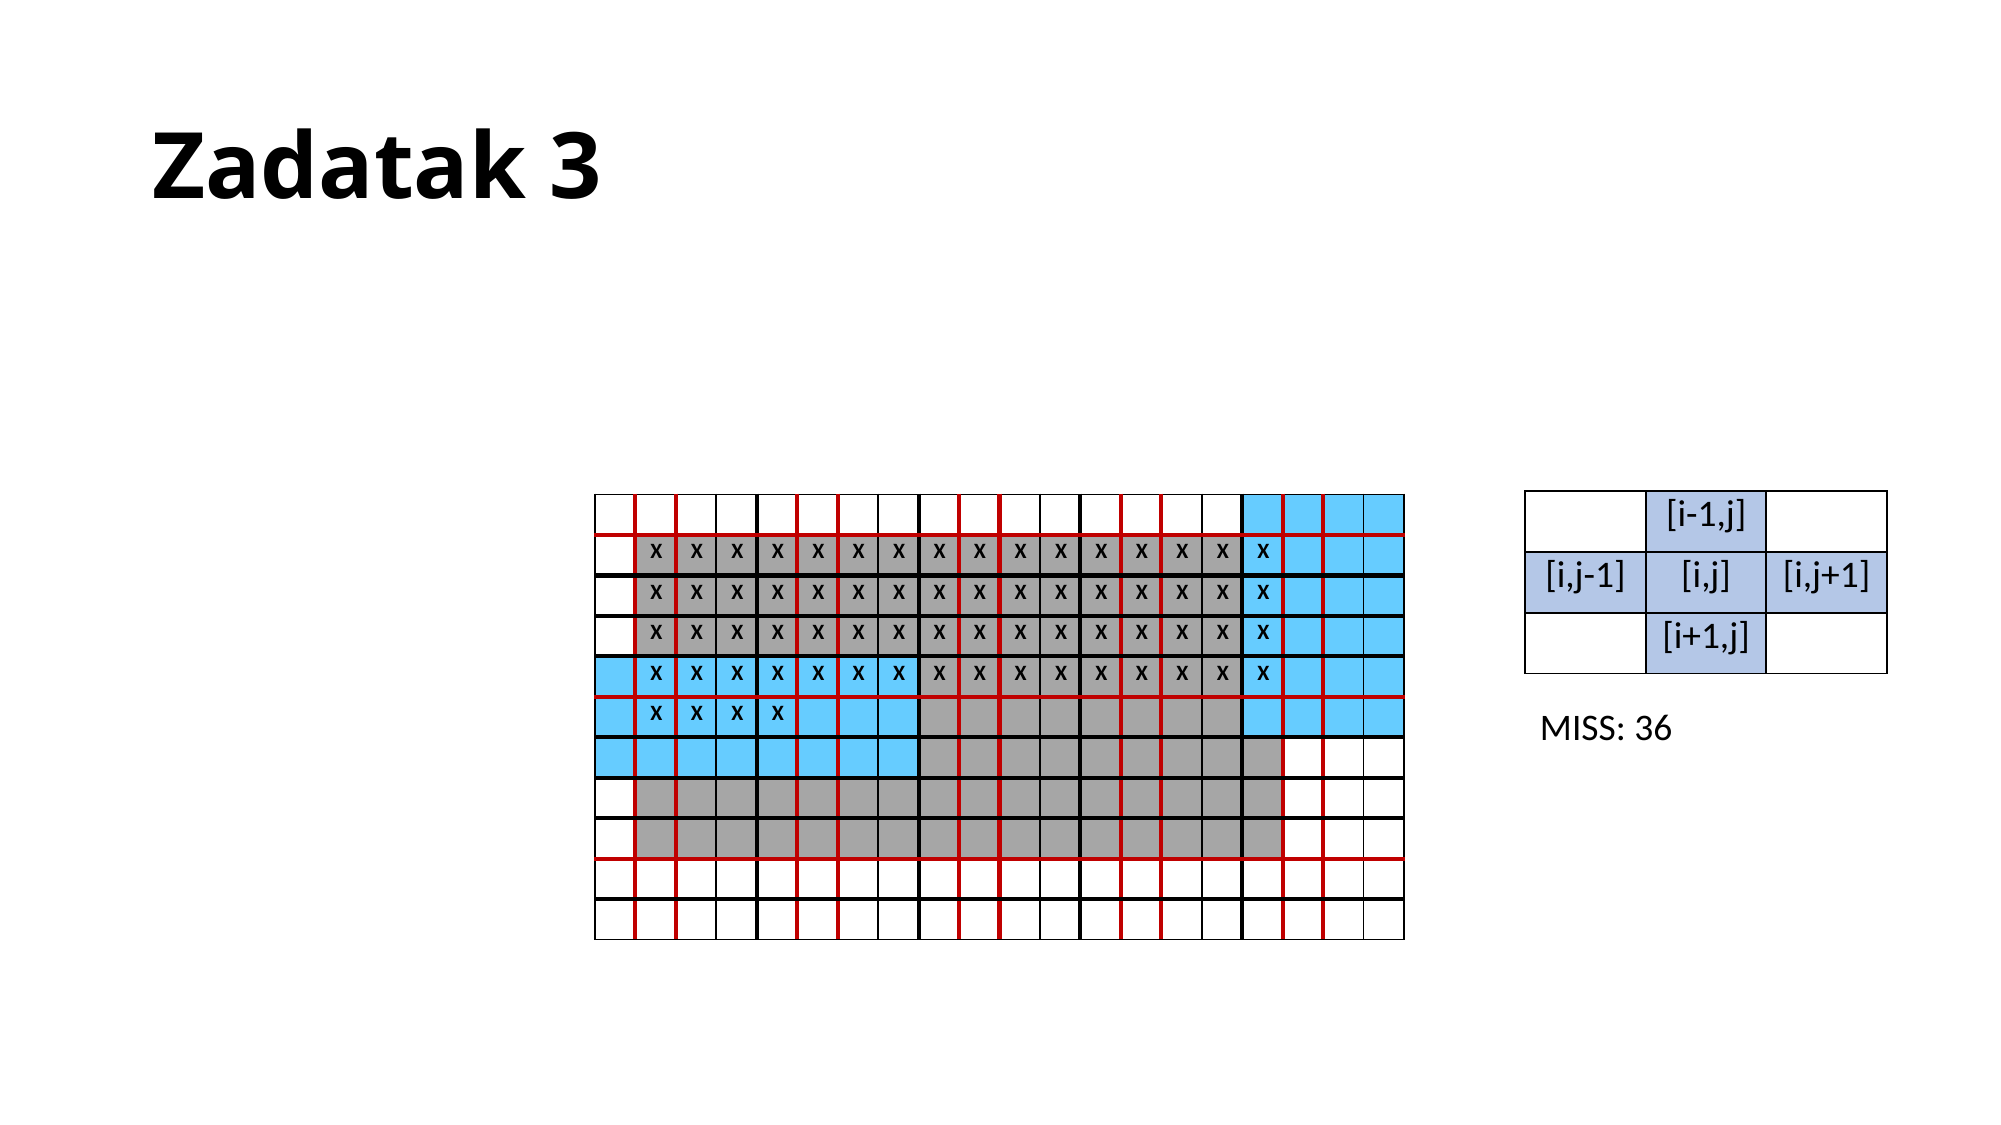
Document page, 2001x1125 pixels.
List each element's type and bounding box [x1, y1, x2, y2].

table_cell [1002, 699, 1039, 735]
table_cell [921, 578, 957, 614]
table_cell [840, 861, 877, 897]
table_cell [1325, 901, 1363, 939]
table_cell [961, 699, 997, 735]
table_cell [596, 901, 633, 939]
table_cell [1123, 658, 1159, 695]
table_cell [678, 699, 715, 735]
table_cell [1203, 739, 1240, 776]
table_cell [717, 739, 755, 776]
table_cell [921, 537, 957, 573]
table_header [961, 495, 997, 533]
table_cell [1002, 739, 1039, 776]
table_cell [840, 820, 877, 857]
table_cell [678, 820, 715, 857]
table_header [840, 495, 877, 533]
table_cell [759, 780, 795, 816]
table_cell [1364, 578, 1403, 614]
table_cell [637, 537, 674, 573]
table_cell [921, 861, 957, 897]
table_cell [1285, 739, 1321, 776]
table_cell [596, 578, 633, 614]
table_cell [799, 618, 836, 654]
table_cell [799, 739, 836, 776]
title [137, 59, 1863, 278]
table_header [596, 495, 633, 533]
table_header [799, 495, 836, 533]
table_cell [1526, 614, 1645, 673]
table_cell [637, 658, 674, 695]
table_cell [1244, 739, 1281, 776]
table_cell [717, 699, 755, 735]
table_cell [1244, 537, 1281, 573]
table_cell [1163, 578, 1201, 614]
table_cell [596, 820, 633, 857]
table_cell [678, 739, 715, 776]
table_cell [1526, 553, 1645, 612]
table_header [637, 495, 674, 533]
table_cell [1325, 658, 1363, 695]
table_cell [1244, 780, 1281, 816]
table_cell [637, 739, 674, 776]
table_cell [1325, 537, 1363, 573]
table_cell [1203, 578, 1240, 614]
table_cell [596, 537, 633, 573]
table_cell [1203, 901, 1240, 939]
table_cell [961, 901, 997, 939]
table_cell [1163, 861, 1201, 897]
table_cell [1041, 618, 1078, 654]
table_cell [717, 658, 755, 695]
table_cell [961, 537, 997, 573]
table_cell [759, 739, 795, 776]
table_cell [1082, 658, 1119, 695]
table_cell [1364, 739, 1403, 776]
table_cell [1002, 537, 1039, 573]
table_cell [1285, 537, 1321, 573]
table_cell [1082, 739, 1119, 776]
table_header [1163, 495, 1201, 533]
table_cell [1244, 618, 1281, 654]
table_cell [961, 861, 997, 897]
table_cell [799, 861, 836, 897]
table_cell [717, 780, 755, 816]
table_cell [961, 820, 997, 857]
table_cell [1325, 820, 1363, 857]
table_header [1325, 495, 1363, 533]
table_cell [1123, 578, 1159, 614]
table_cell [1041, 780, 1078, 816]
table_cell [1041, 901, 1078, 939]
table_cell [637, 618, 674, 654]
table_cell [1123, 780, 1159, 816]
table_cell [717, 618, 755, 654]
table_cell [717, 537, 755, 573]
table_cell [678, 578, 715, 614]
table_cell [1002, 578, 1039, 614]
table_cell [759, 658, 795, 695]
table_cell [596, 861, 633, 897]
table_cell [799, 820, 836, 857]
table_cell [879, 820, 917, 857]
table_cell [1123, 861, 1159, 897]
table_cell [1123, 820, 1159, 857]
table_cell [1002, 820, 1039, 857]
table_cell [1002, 861, 1039, 897]
table_cell [596, 658, 633, 695]
table_cell [759, 699, 795, 735]
table_cell [1163, 658, 1201, 695]
table_cell [1325, 699, 1363, 735]
table_cell [1285, 901, 1321, 939]
table_cell [879, 618, 917, 654]
table_header [1041, 495, 1078, 533]
table_cell [1082, 618, 1119, 654]
table_cell [1244, 658, 1281, 695]
table_cell [1244, 578, 1281, 614]
table_cell [717, 861, 755, 897]
table_cell [759, 820, 795, 857]
table_cell [759, 901, 795, 939]
table_cell [1123, 618, 1159, 654]
table_cell [1244, 820, 1281, 857]
table_header [1123, 495, 1159, 533]
table_cell [1364, 820, 1403, 857]
table_cell [1325, 739, 1363, 776]
table_cell [799, 780, 836, 816]
table_cell [759, 618, 795, 654]
table_cell [678, 901, 715, 939]
table_header [1767, 492, 1886, 551]
table_cell [1203, 699, 1240, 735]
table_cell [1203, 861, 1240, 897]
table_cell [961, 658, 997, 695]
table_cell [921, 658, 957, 695]
table_cell [961, 618, 997, 654]
table_cell [961, 578, 997, 614]
table_cell [879, 537, 917, 573]
table_cell [840, 578, 877, 614]
table_cell [1364, 901, 1403, 939]
table_cell [1163, 699, 1201, 735]
table_cell [1163, 901, 1201, 939]
table_cell [1285, 658, 1321, 695]
table_cell [879, 861, 917, 897]
table_cell [840, 739, 877, 776]
table_cell [1203, 537, 1240, 573]
table_cell [1082, 820, 1119, 857]
table_cell [1364, 537, 1403, 573]
table_cell [596, 699, 633, 735]
table_cell [1041, 537, 1078, 573]
table_cell [596, 618, 633, 654]
table_header [879, 495, 917, 533]
table_cell [637, 578, 674, 614]
table_cell [1325, 578, 1363, 614]
table_cell [840, 780, 877, 816]
table_cell [759, 861, 795, 897]
table_cell [1285, 578, 1321, 614]
table_cell [1647, 553, 1765, 612]
table_header [1244, 495, 1281, 533]
table_cell [799, 658, 836, 695]
table_cell [678, 618, 715, 654]
table_cell [1203, 820, 1240, 857]
table_header [1002, 495, 1039, 533]
table_header [1526, 492, 1645, 551]
table_header [1647, 492, 1765, 551]
table_cell [1041, 861, 1078, 897]
table_cell [921, 699, 957, 735]
table_cell [1285, 780, 1321, 816]
table_cell [678, 658, 715, 695]
table_header [1285, 495, 1321, 533]
table_header [1364, 495, 1403, 533]
table_cell [961, 780, 997, 816]
table_cell [921, 618, 957, 654]
table_cell [759, 537, 795, 573]
table_header [678, 495, 715, 533]
table_cell [1123, 699, 1159, 735]
table_cell [921, 780, 957, 816]
table_header [759, 495, 795, 533]
table_cell [1082, 780, 1119, 816]
table_cell [1325, 618, 1363, 654]
table_cell [1285, 618, 1321, 654]
table_cell [1285, 699, 1321, 735]
table_cell [1203, 780, 1240, 816]
table_cell [717, 901, 755, 939]
table_cell [1364, 861, 1403, 897]
table_cell [1041, 739, 1078, 776]
table_cell [1364, 618, 1403, 654]
table_cell [637, 780, 674, 816]
table_cell [637, 699, 674, 735]
table_cell [1767, 553, 1886, 612]
table_cell [1163, 820, 1201, 857]
table_cell [1082, 901, 1119, 939]
table_cell [840, 901, 877, 939]
table_cell [921, 901, 957, 939]
table_cell [879, 699, 917, 735]
table_cell [596, 780, 633, 816]
table_cell [1647, 614, 1765, 673]
table_cell [1163, 780, 1201, 816]
text_box [1525, 695, 1887, 755]
table_cell [1123, 537, 1159, 573]
table_cell [1163, 537, 1201, 573]
table_cell [879, 901, 917, 939]
table_cell [1041, 820, 1078, 857]
table_cell [961, 739, 997, 776]
table_cell [799, 537, 836, 573]
table_cell [799, 901, 836, 939]
table_cell [678, 537, 715, 573]
table_header [1203, 495, 1240, 533]
table_cell [840, 699, 877, 735]
table_cell [678, 861, 715, 897]
table_cell [1244, 699, 1281, 735]
table_cell [1285, 820, 1321, 857]
table_cell [759, 578, 795, 614]
table_cell [1163, 618, 1201, 654]
table_cell [1082, 578, 1119, 614]
table_cell [1082, 699, 1119, 735]
table_cell [1002, 901, 1039, 939]
table_cell [1123, 739, 1159, 776]
table_cell [1364, 658, 1403, 695]
table_cell [840, 618, 877, 654]
table_header [717, 495, 755, 533]
table_cell [1123, 901, 1159, 939]
table_cell [799, 699, 836, 735]
table_cell [879, 780, 917, 816]
table_cell [879, 658, 917, 695]
table_cell [799, 578, 836, 614]
table_cell [637, 901, 674, 939]
table_cell [1364, 699, 1403, 735]
table_cell [1244, 861, 1281, 897]
table_cell [1203, 618, 1240, 654]
table_cell [1244, 901, 1281, 939]
table_cell [637, 820, 674, 857]
table_cell [678, 780, 715, 816]
table_cell [1002, 618, 1039, 654]
table_cell [637, 861, 674, 897]
table_cell [1082, 537, 1119, 573]
table_cell [1041, 578, 1078, 614]
table_cell [717, 578, 755, 614]
table_cell [596, 739, 633, 776]
table_cell [717, 820, 755, 857]
table_cell [1203, 658, 1240, 695]
table_cell [921, 820, 957, 857]
table_cell [1082, 861, 1119, 897]
table_cell [1041, 699, 1078, 735]
table_cell [1041, 658, 1078, 695]
table_cell [1325, 780, 1363, 816]
table_cell [1002, 658, 1039, 695]
table_cell [1285, 861, 1321, 897]
table_header [1082, 495, 1119, 533]
table_cell [1325, 861, 1363, 897]
table_cell [879, 578, 917, 614]
table_cell [840, 537, 877, 573]
table_header [921, 495, 957, 533]
table_cell [1163, 739, 1201, 776]
table_cell [1002, 780, 1039, 816]
table_cell [840, 658, 877, 695]
table_cell [879, 739, 917, 776]
table_cell [1767, 614, 1886, 673]
table_cell [921, 739, 957, 776]
table_cell [1364, 780, 1403, 816]
